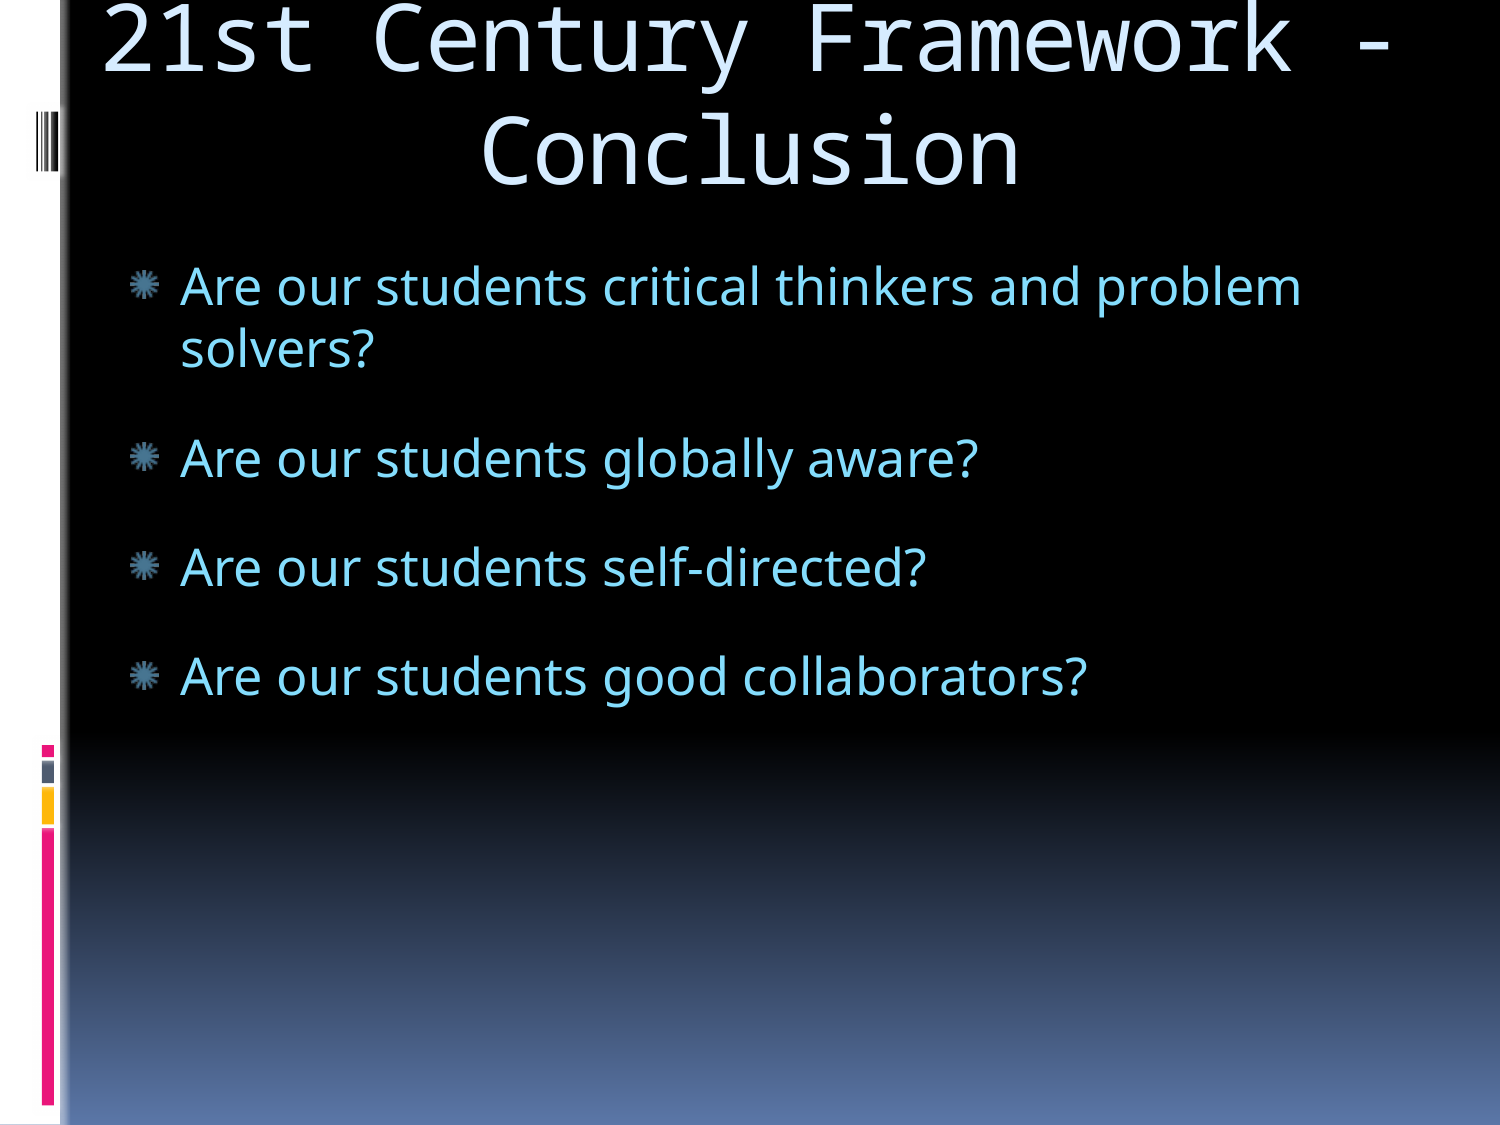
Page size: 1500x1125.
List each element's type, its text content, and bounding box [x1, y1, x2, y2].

title 21st Century Framework - Conclusion [30, 0, 1470, 252]
list Are our students critical thinkers and problem solvers? Are our students globally aware? Are our students self-directed? Are our students good collaborators? [120, 159, 1380, 800]
picture [130, 442, 159, 471]
picture [130, 270, 159, 299]
picture [130, 661, 159, 690]
picture [130, 551, 159, 580]
